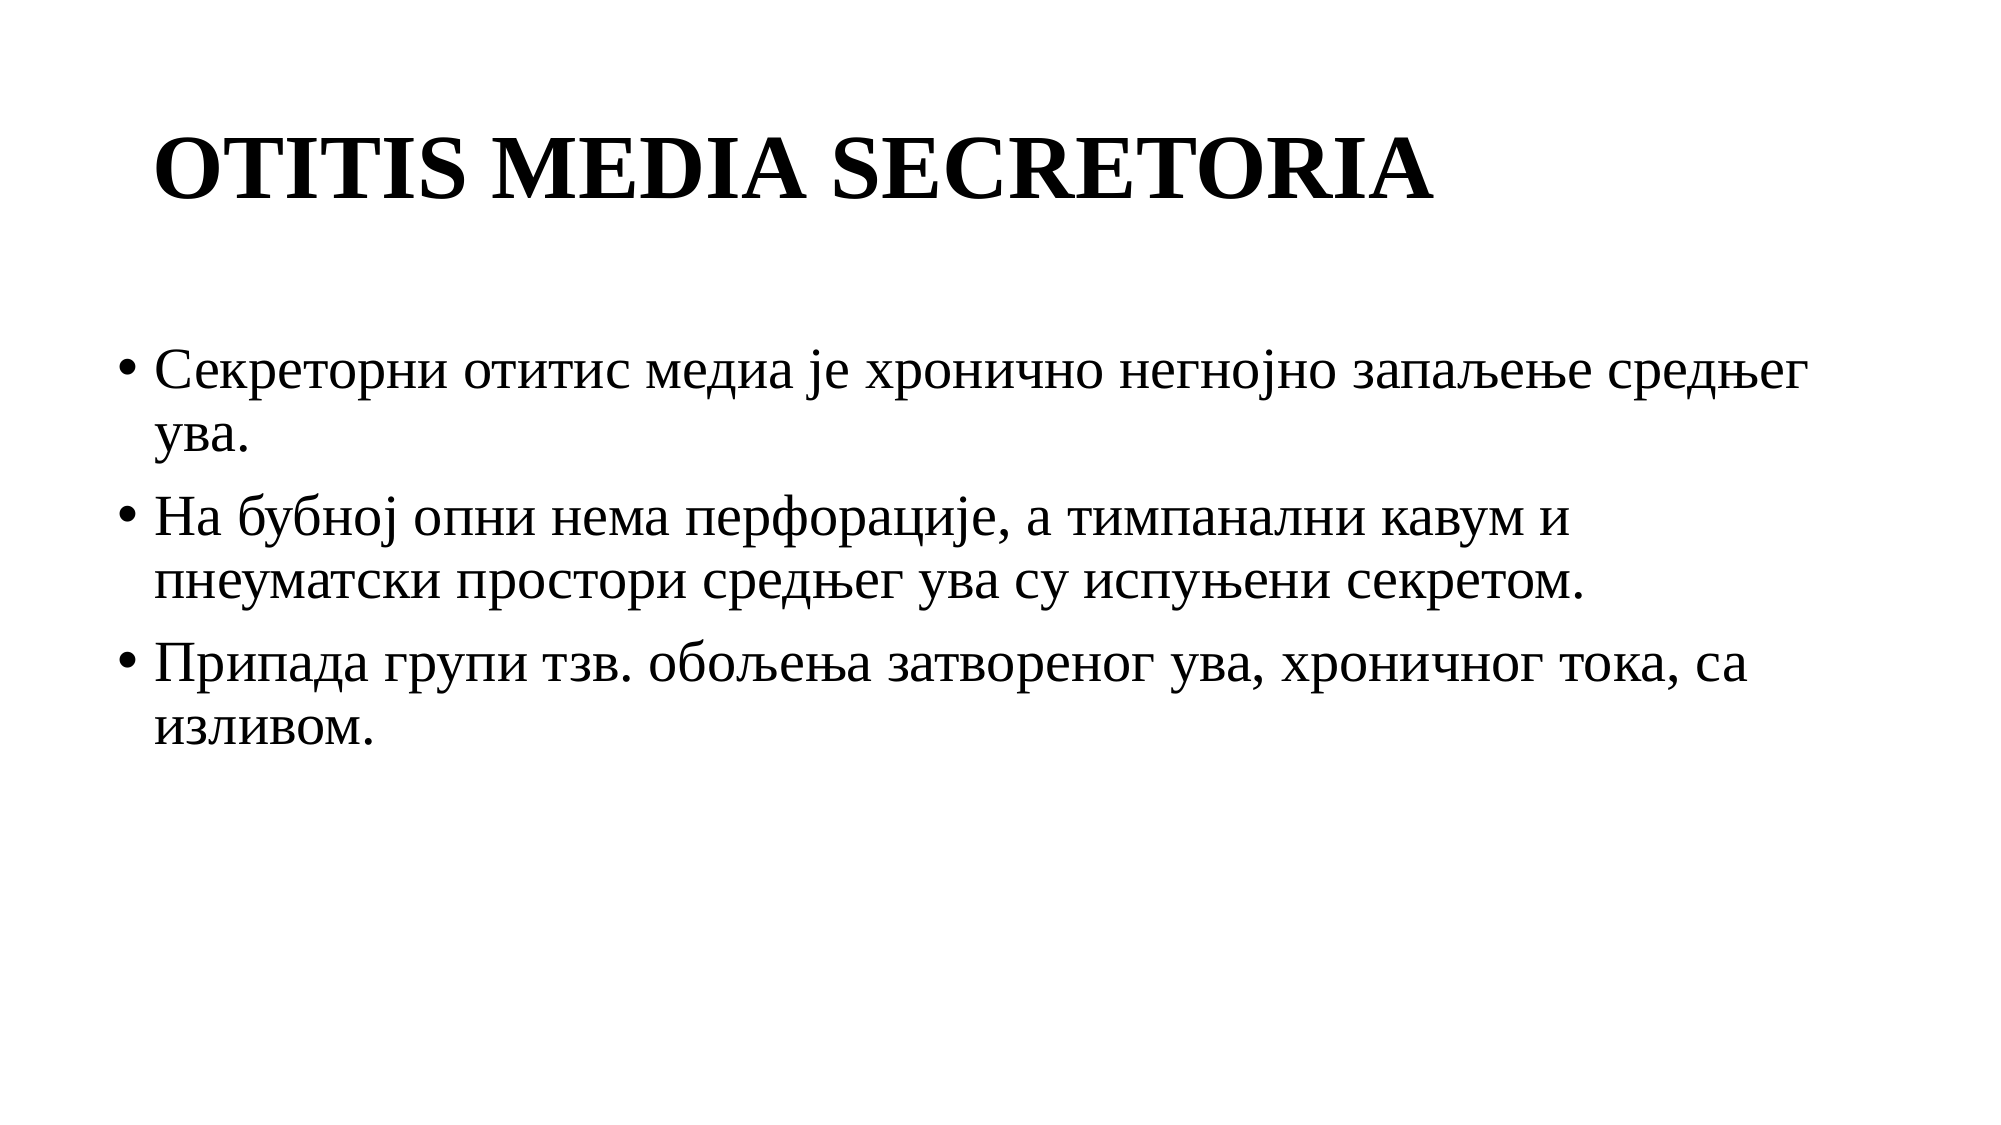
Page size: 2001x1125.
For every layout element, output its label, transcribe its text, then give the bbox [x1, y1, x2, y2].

list Секреторни отитис медиа је хронично негнојно запаљење средњег ува. На бубној опни нема перфорације, а тимпанални кавум и пнеуматски простори средњег ува су испуњени секретом. Припада групи тзв. обољења затвореног ува, хроничног тока, са изливом. [102, 331, 1842, 811]
title OTITIS MEDIA SECRETORIA [137, 59, 1863, 278]
